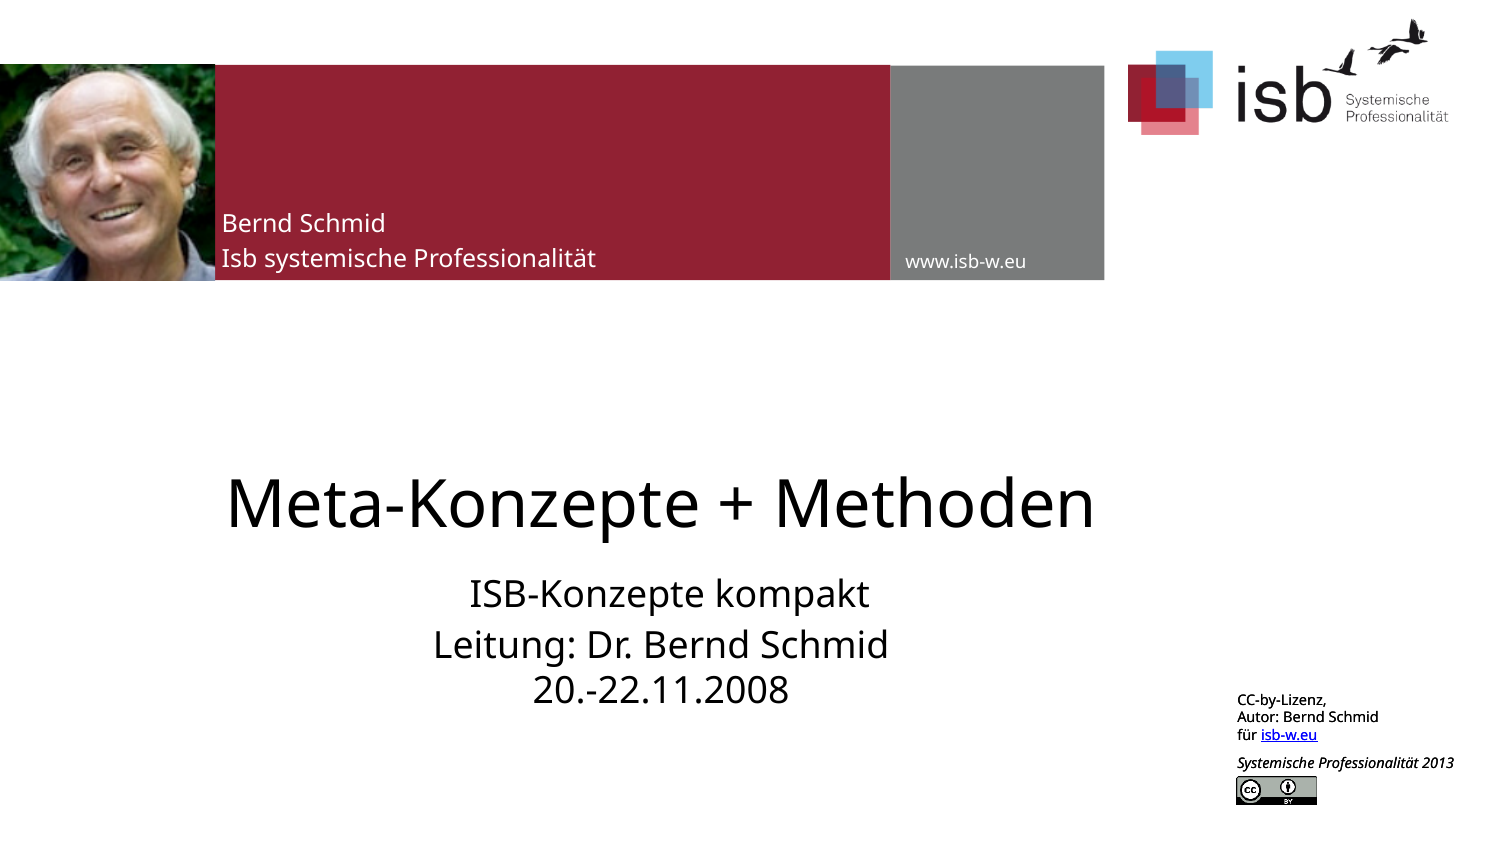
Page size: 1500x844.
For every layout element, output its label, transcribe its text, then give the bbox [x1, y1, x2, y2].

picture [0, 64, 216, 281]
title Meta-Konzepte + Methoden ISB-Konzepte kompakt Leitung: Dr. Bernd Schmid 20.-22.11.2008 [100, 280, 1223, 812]
picture [1128, 14, 1461, 139]
subtitle Bernd Schmid Isb systemische Professionalität [216, 64, 891, 281]
text_box CC-by-Lizenz, Autor: Bernd Schmid für isb-w.eu Systemische Professionalität 2013 [1222, 543, 1500, 844]
picture [1236, 775, 1318, 805]
